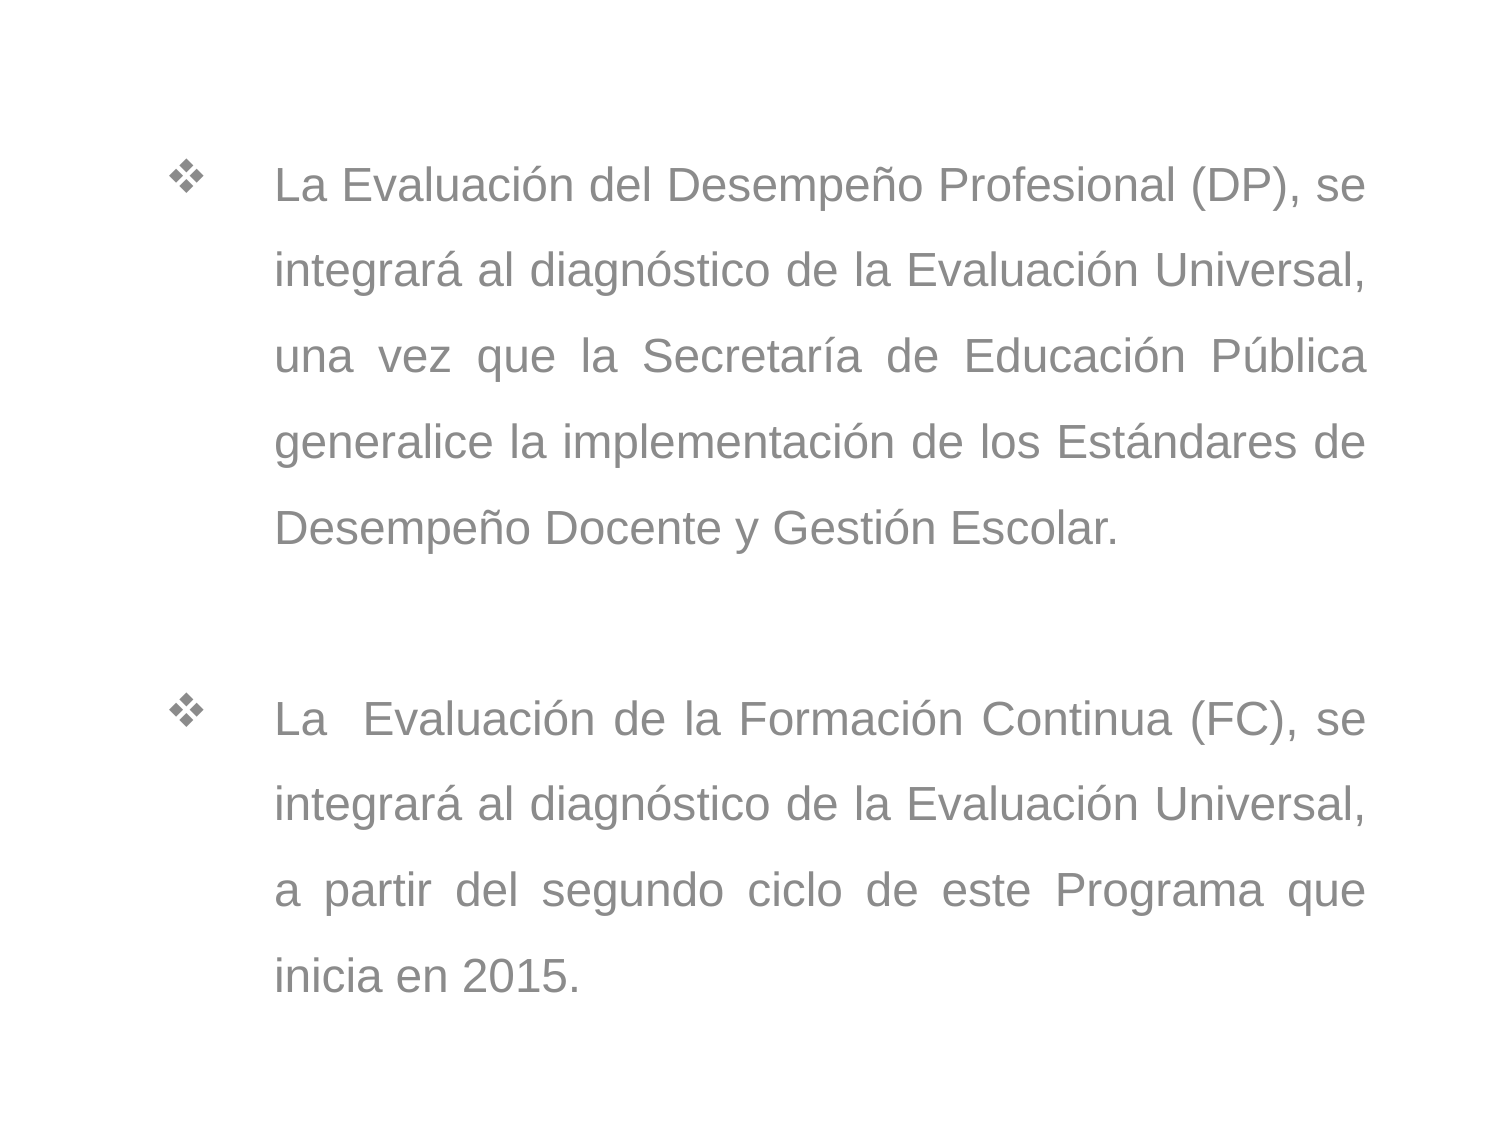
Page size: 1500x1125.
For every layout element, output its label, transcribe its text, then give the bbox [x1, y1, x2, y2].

subtitle La Evaluación del Desempeño Profesional (DP), se integrará al diagnóstico de la Evaluación Universal, una vez que la Secretaría de Educación Pública generalice la implementación de los Estándares de Desempeño Docente y Gestión Escolar. La Evaluación de la Formación Continua (FC), se integrará al diagnóstico de la Evaluación Universal, a partir del segundo ciclo de este Programa que inicia en 2015. [105, 117, 1383, 1043]
